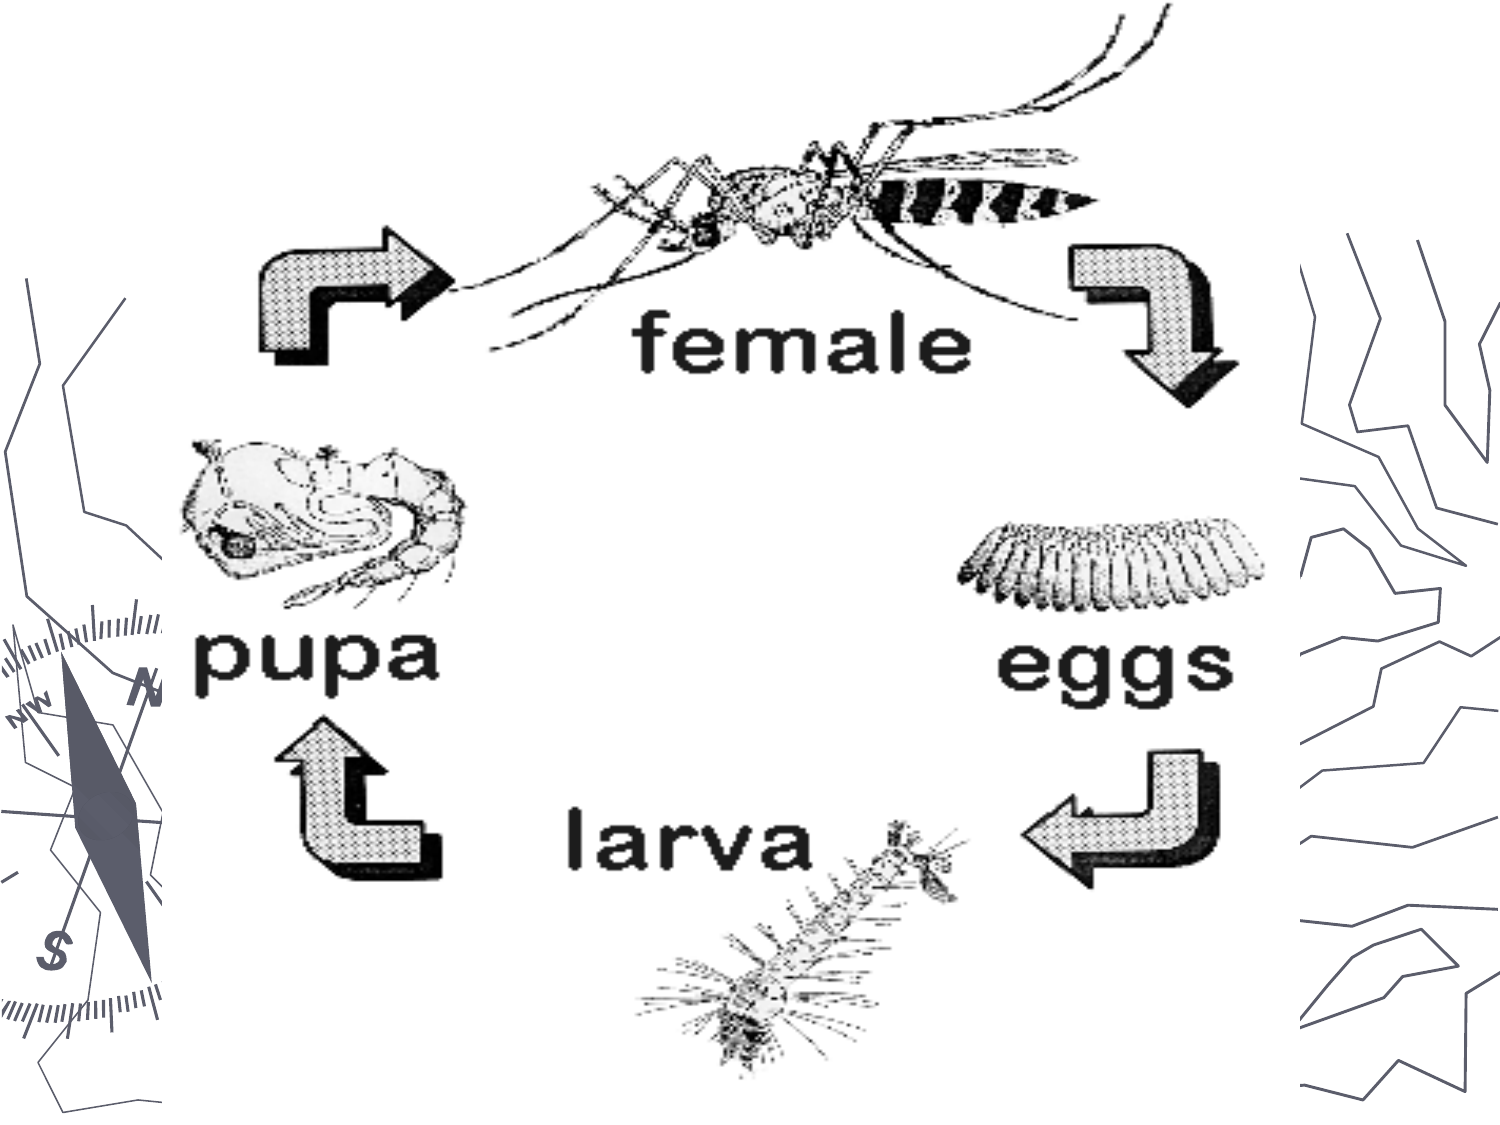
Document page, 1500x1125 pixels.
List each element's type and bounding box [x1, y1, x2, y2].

picture [162, 0, 1301, 1125]
